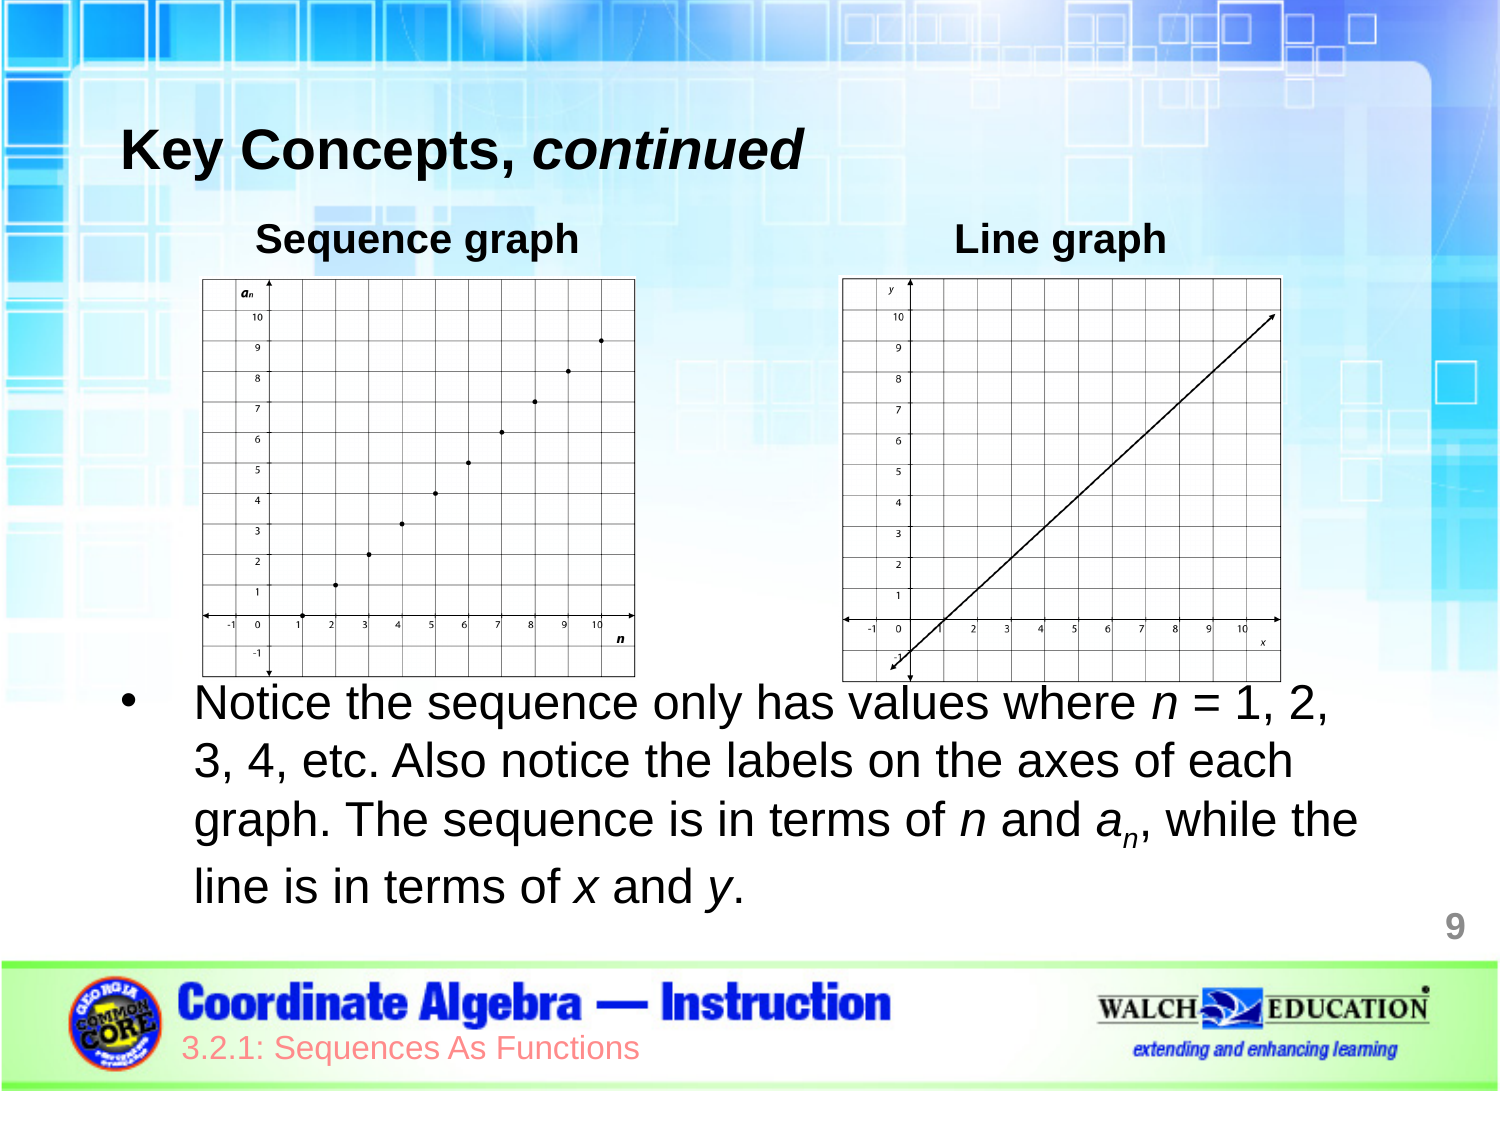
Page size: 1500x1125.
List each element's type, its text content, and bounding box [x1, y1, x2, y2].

slide_number 9 [1361, 901, 1481, 949]
footer 3.2.1: Sequences As Functions [166, 1024, 1080, 1069]
text_box Sequence graph [123, 204, 712, 270]
text_box Line graph [766, 204, 1355, 270]
subtitle Key Concepts, continued Notice the sequence only has values where n = 1, 2, 3, 4, etc. Also notice the labels on the axes of each graph. The sequence is in terms of n and an, while the line is in terms of x and y. [105, 105, 1394, 925]
picture [1, 0, 1500, 1091]
